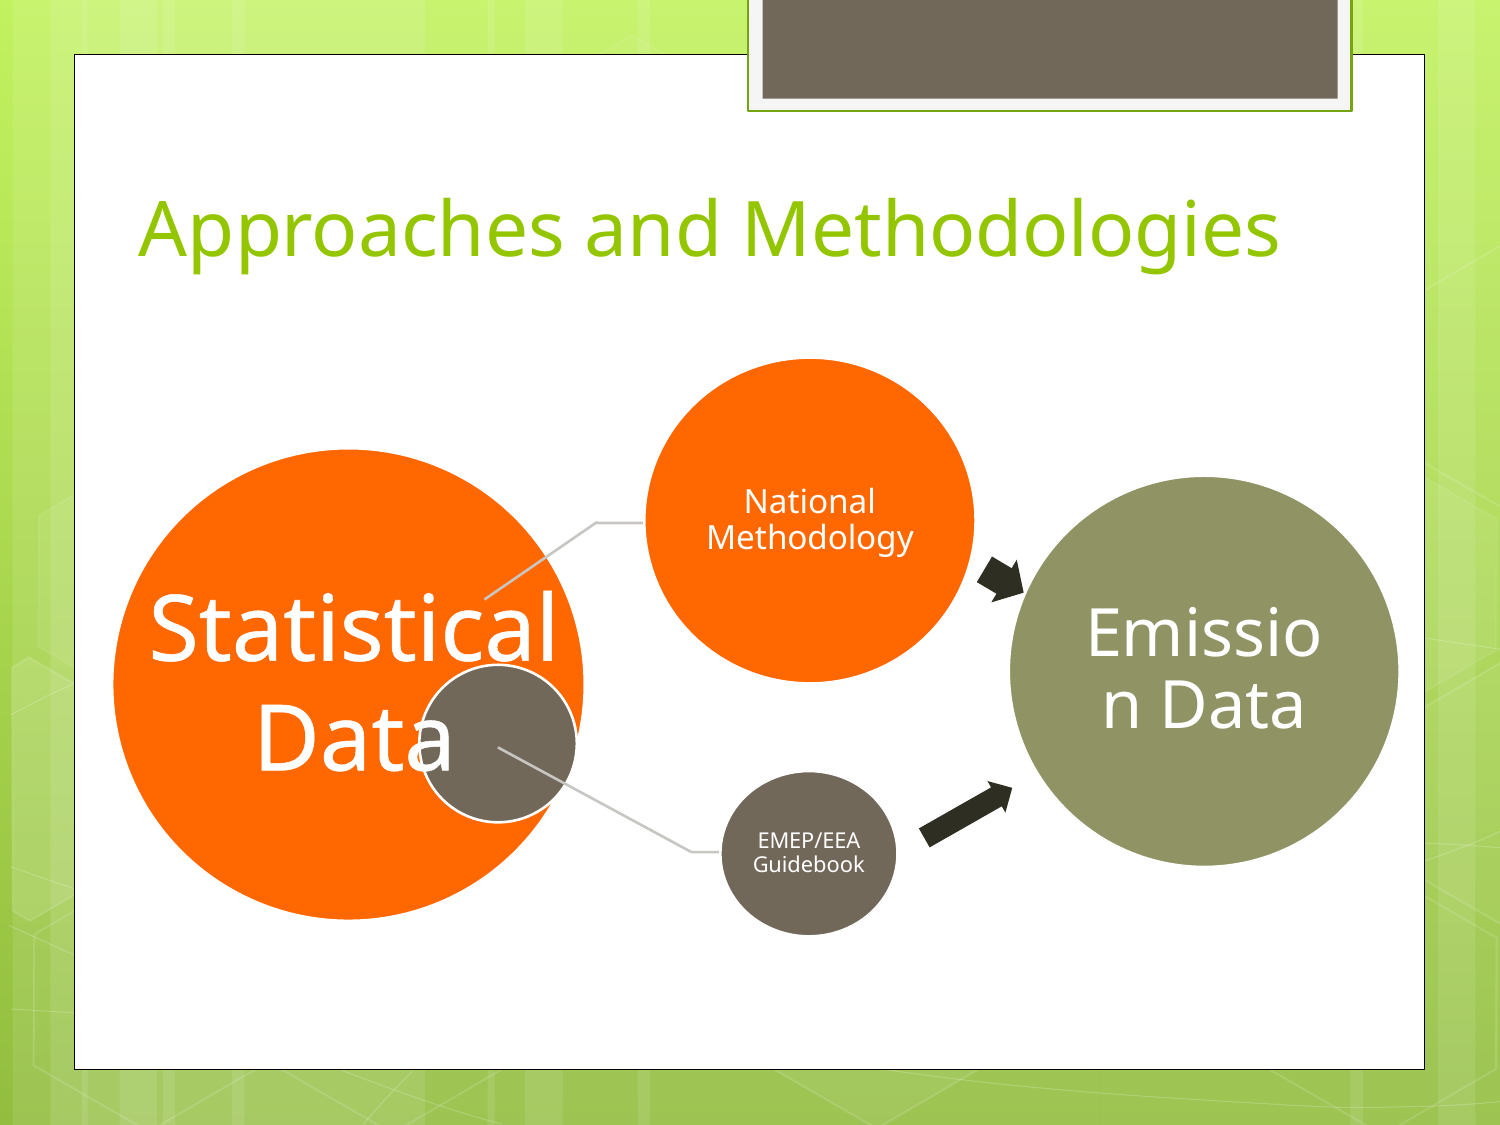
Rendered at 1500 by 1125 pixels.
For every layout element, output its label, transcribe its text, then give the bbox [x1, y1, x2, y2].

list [111, 333, 1022, 965]
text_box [596, 357, 1400, 949]
title Approaches and Methodologies [123, 91, 1353, 279]
